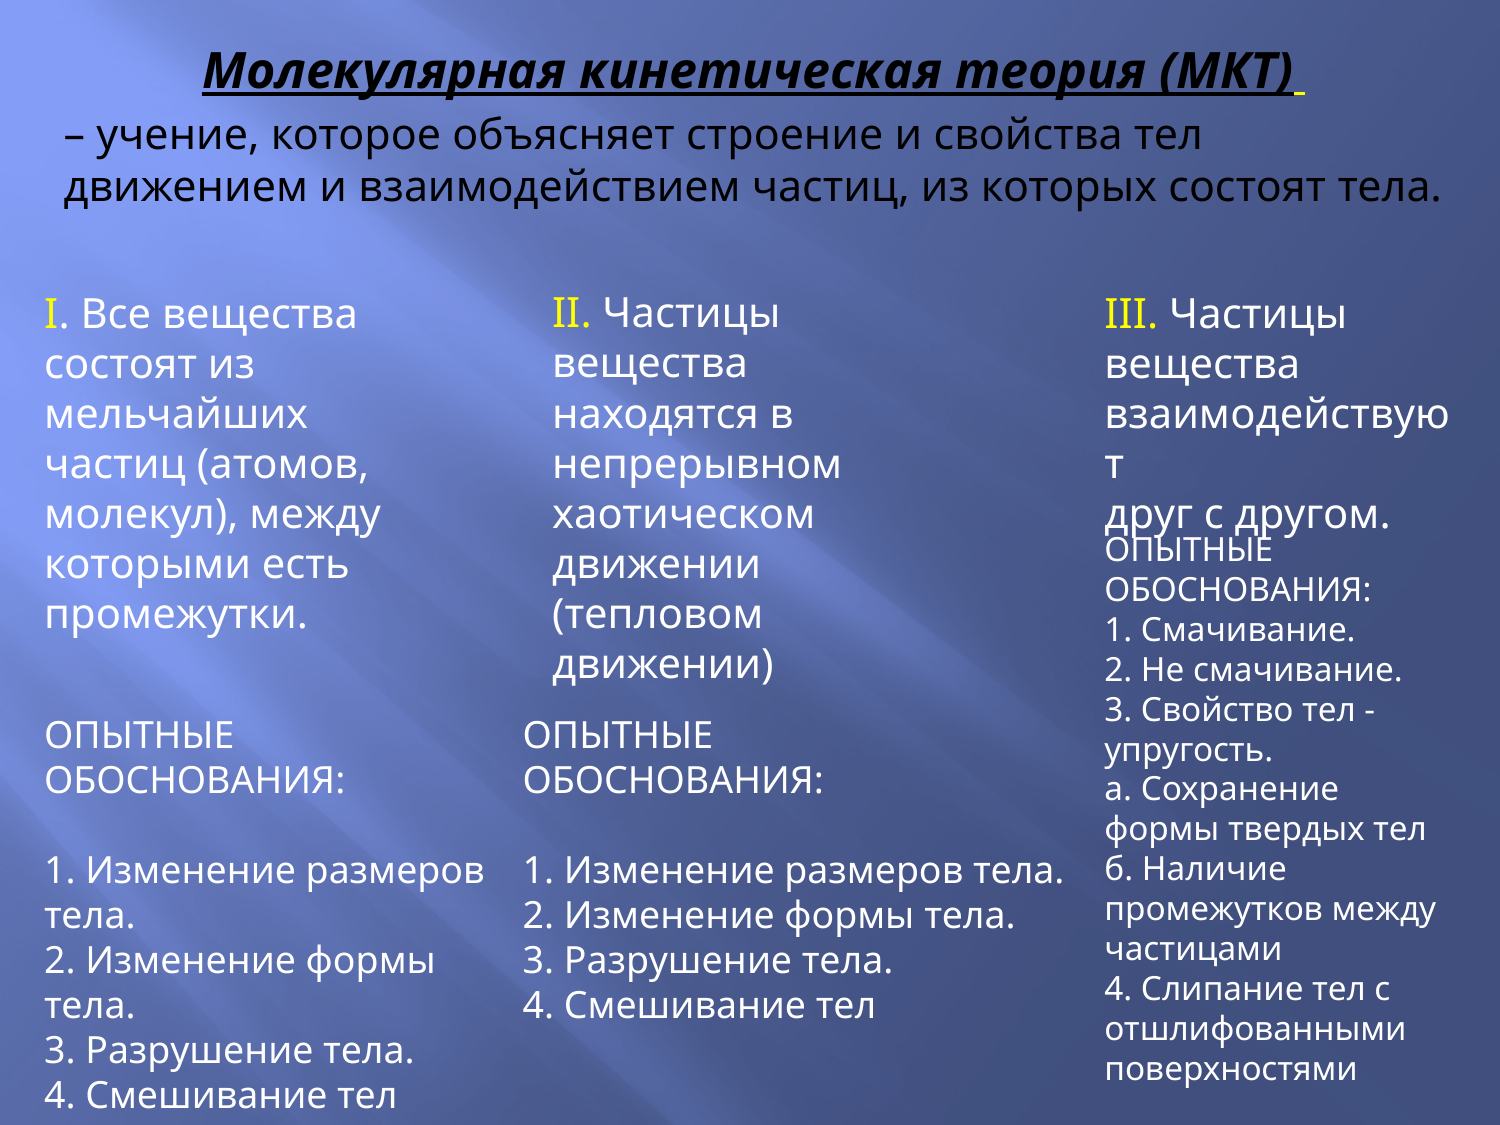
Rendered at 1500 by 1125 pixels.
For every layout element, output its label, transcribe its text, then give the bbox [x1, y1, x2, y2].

text_box ОПЫТНЫЕ ОБОСНОВАНИЯ: 1. Изменение размеров тела. 2. Изменение формы тела. 3. Разрушение тела. 4. Смешивание тел [29, 704, 526, 1124]
list Молекулярная кинетическая теория (МКТ) – учение, которое объясняет строение и свойства тел движением и взаимодействием частиц, из которых состоят тела. [29, 30, 1459, 268]
text_box I. Все вещества состоят из мельчайших частиц (атомов, молекул), между которыми есть промежутки. [29, 279, 420, 645]
text_box ОПЫТНЫЕ ОБОСНОВАНИЯ: 1. Смачивание. 2. Не смачивание. 3. Свойство тел - упругость. а. Сохранение формы твердых тел б. Наличие промежутков между частицами 4. Слипание тел с отшлифованными поверхностями [1089, 520, 1477, 1095]
text_box II. Частицы вещества находятся в непрерывном хаотическом движении (тепловом движении) [537, 278, 973, 694]
text_box ОПЫТНЫЕ ОБОСНОВАНИЯ: 1. Изменение размеров тела. 2. Изменение формы тела. 3. Разрушение тела. 4. Смешивание тел [507, 704, 1080, 1034]
text_box III. Частицы вещества взаимодействуют друг с другом. [1089, 279, 1477, 520]
